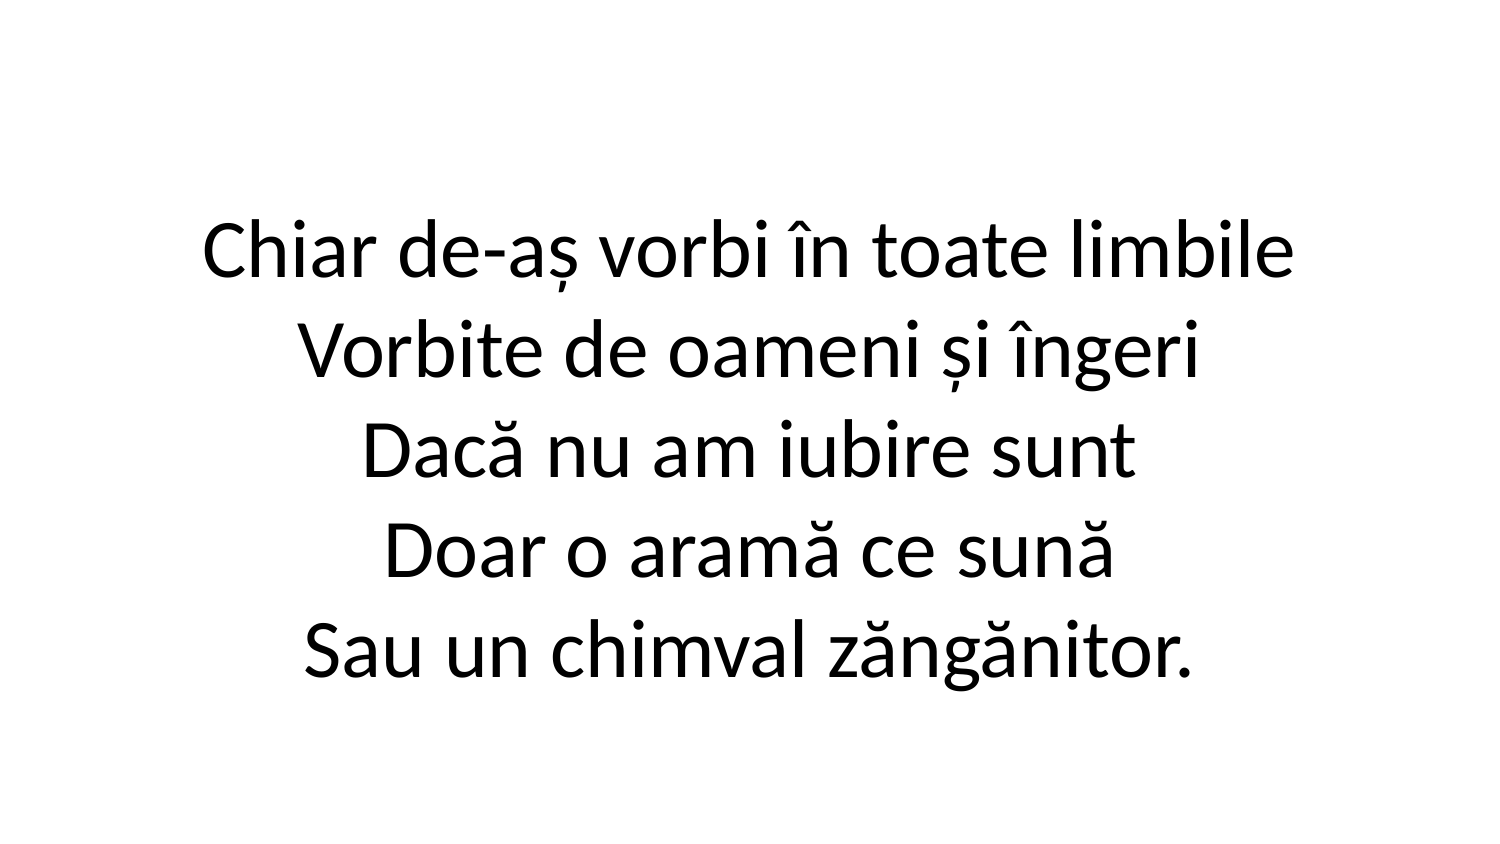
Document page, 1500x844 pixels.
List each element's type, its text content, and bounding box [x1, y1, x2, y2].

text_box Chiar de-aș vorbi în toate limbile Vorbite de oameni și îngeri Dacă nu am iubire sunt Doar o aramă ce sună Sau un chimval zăngănitor. [187, 142, 1313, 702]
